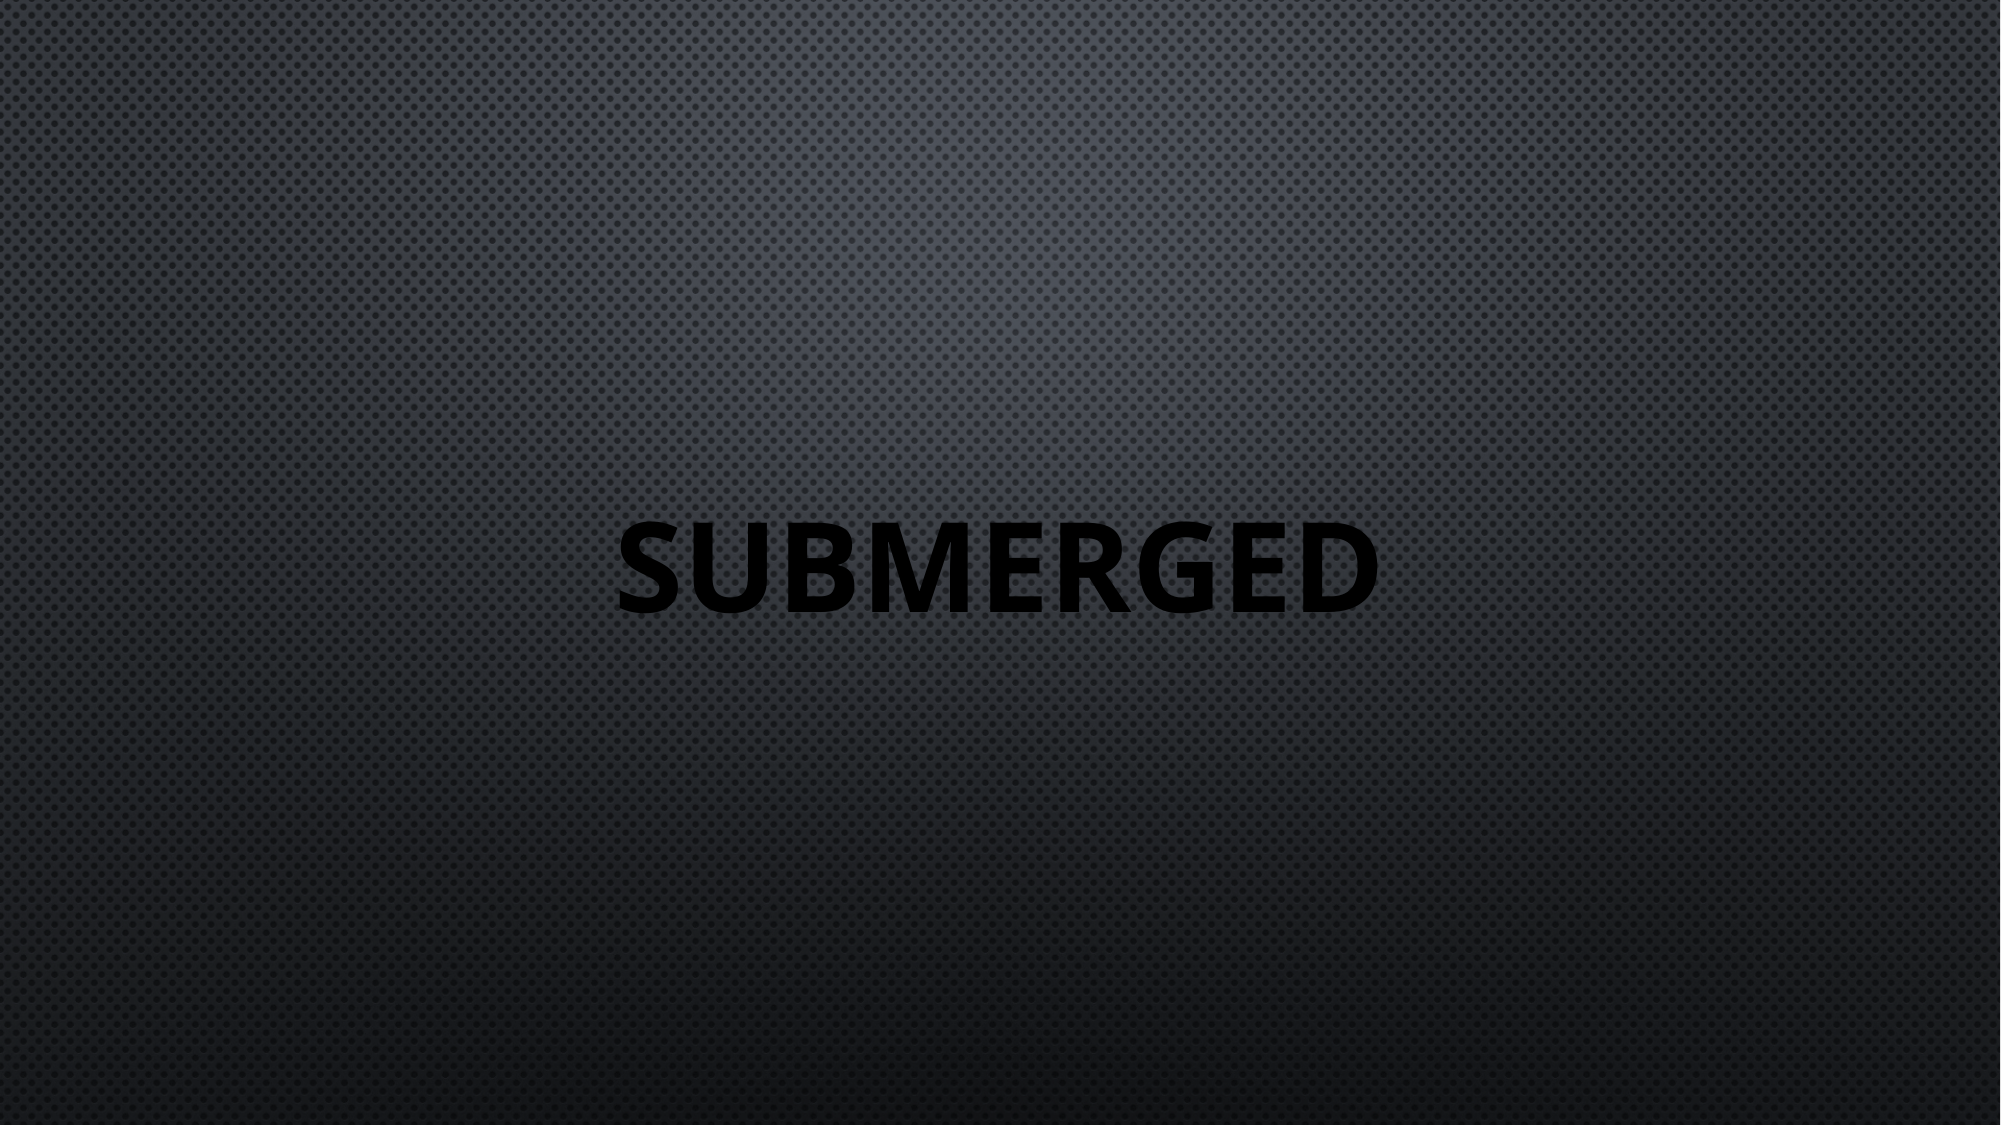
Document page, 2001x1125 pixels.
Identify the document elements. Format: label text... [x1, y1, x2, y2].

text_box Submerged [288, 488, 1712, 637]
